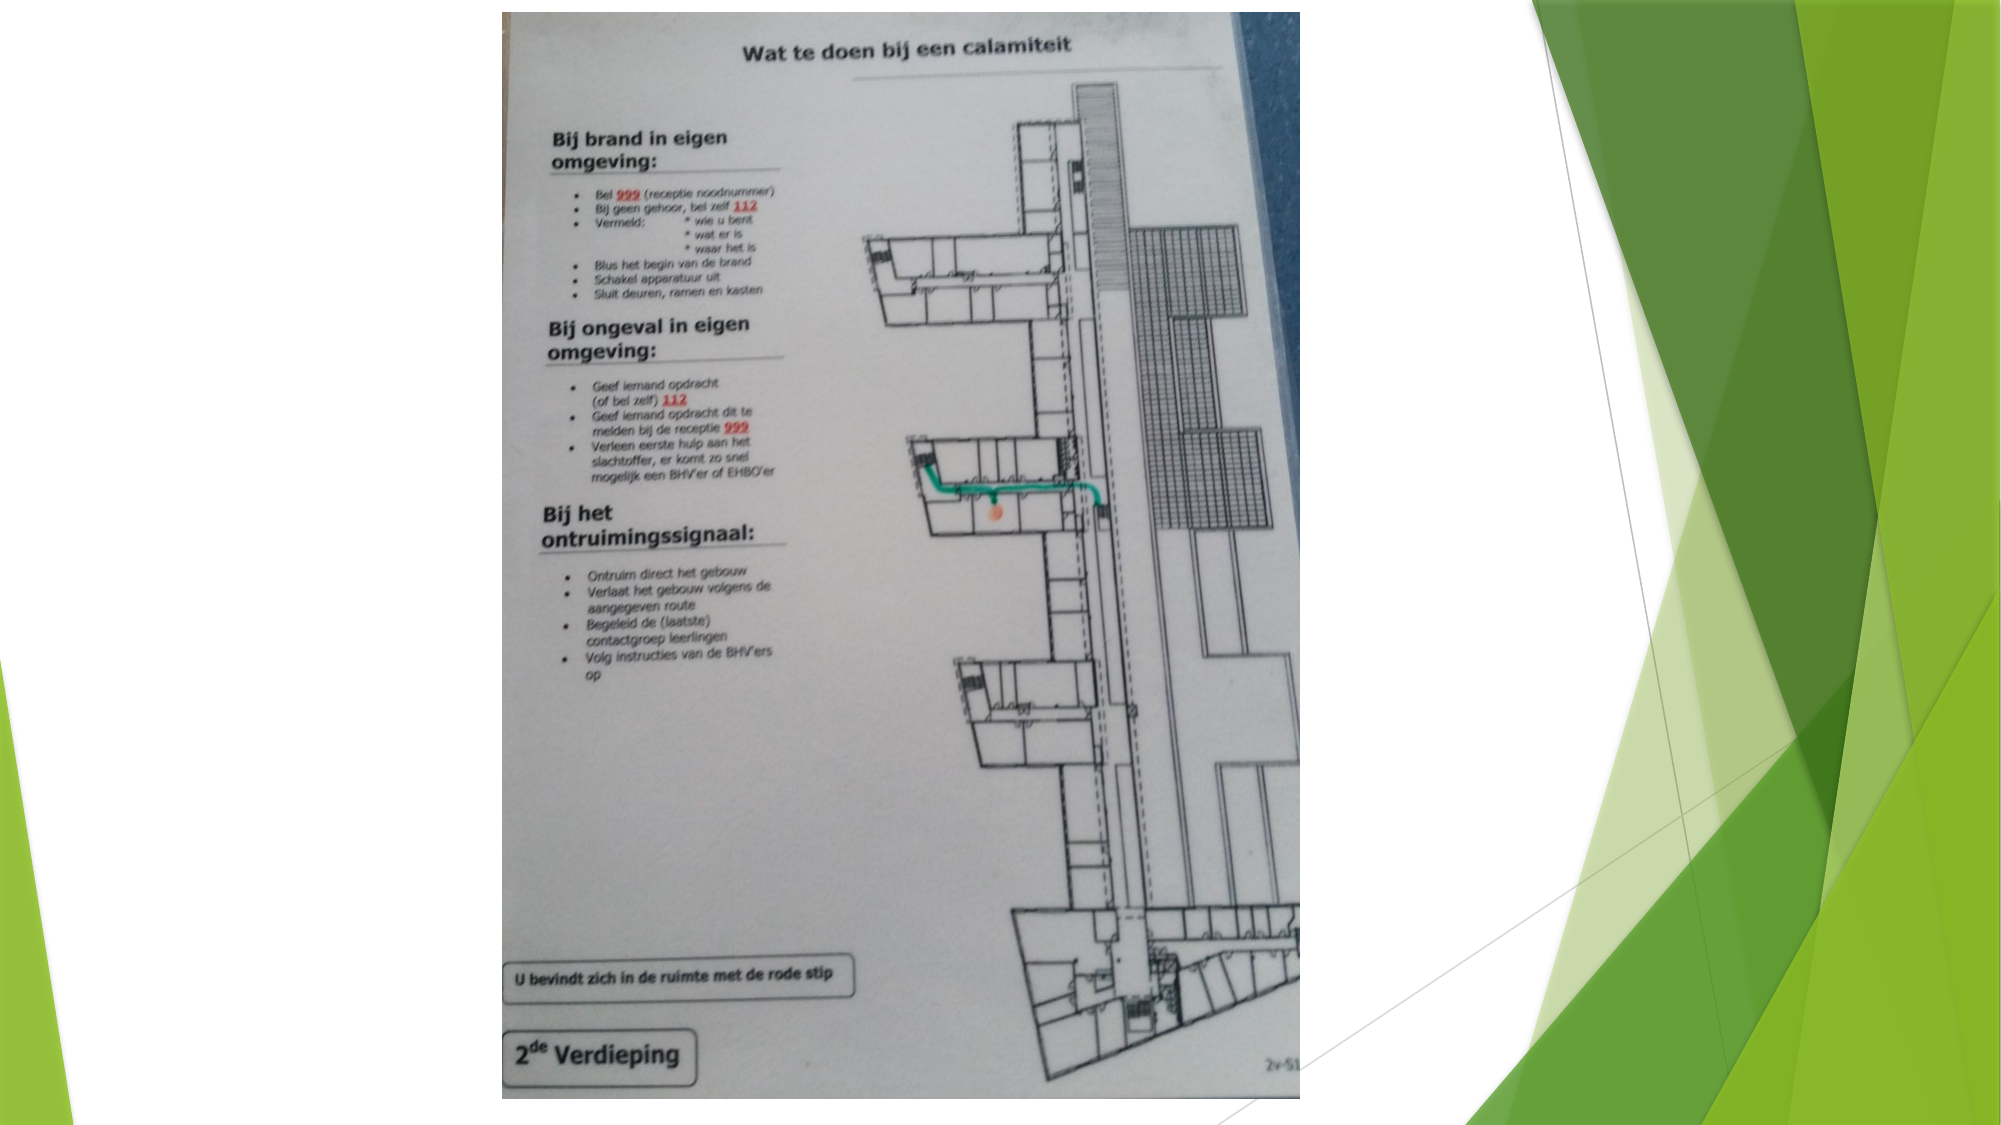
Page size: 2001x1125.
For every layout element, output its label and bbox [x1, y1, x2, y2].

picture [501, 11, 1300, 1099]
